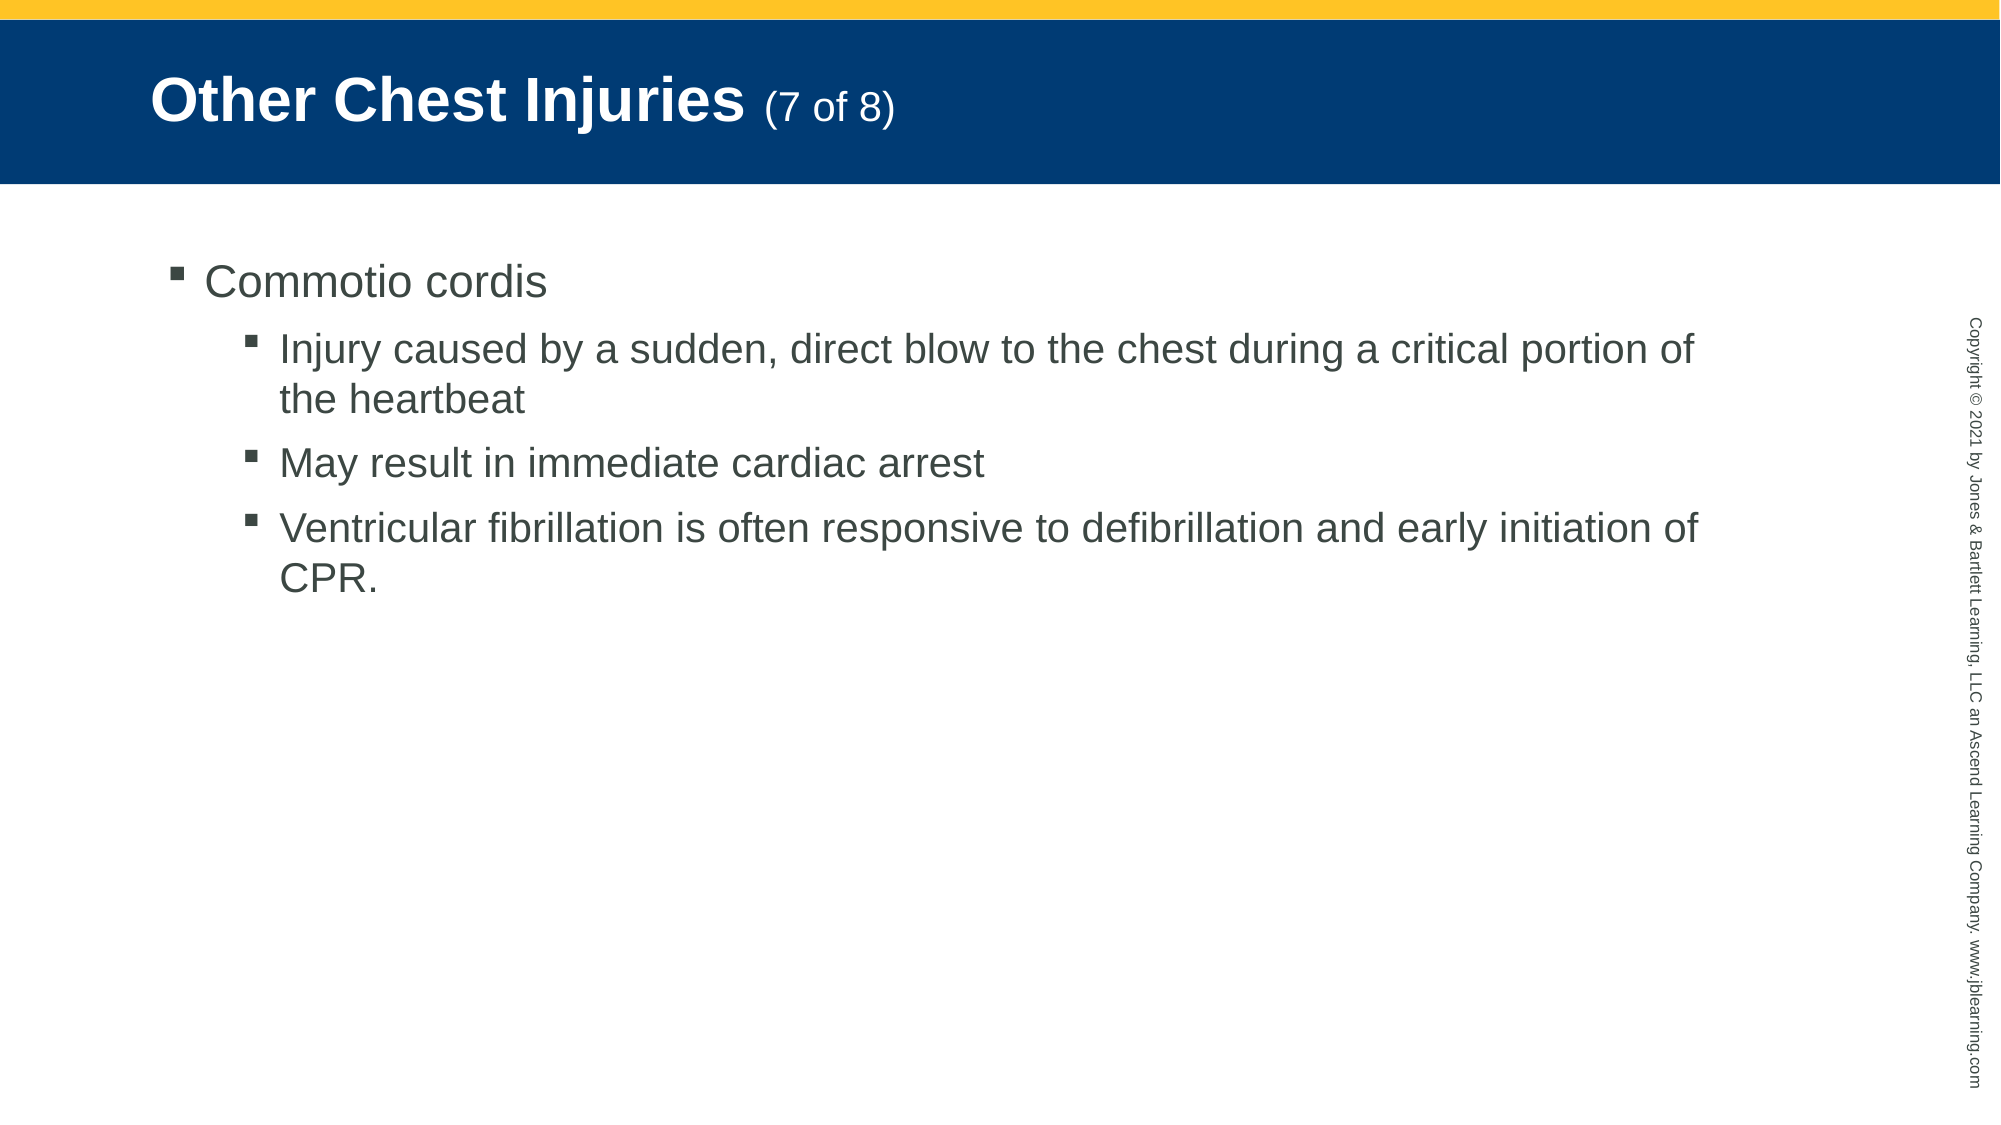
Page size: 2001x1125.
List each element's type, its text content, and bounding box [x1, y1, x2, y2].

title Other Chest Injuries (7 of 8) [0, 19, 2000, 185]
list Commotio cordis Injury caused by a sudden, direct blow to the chest during a critical portion of the heartbeat May result in immediate cardiac arrest Ventricular fibrillation is often responsive to defibrillation and early initiation of CPR. [151, 244, 1755, 1016]
